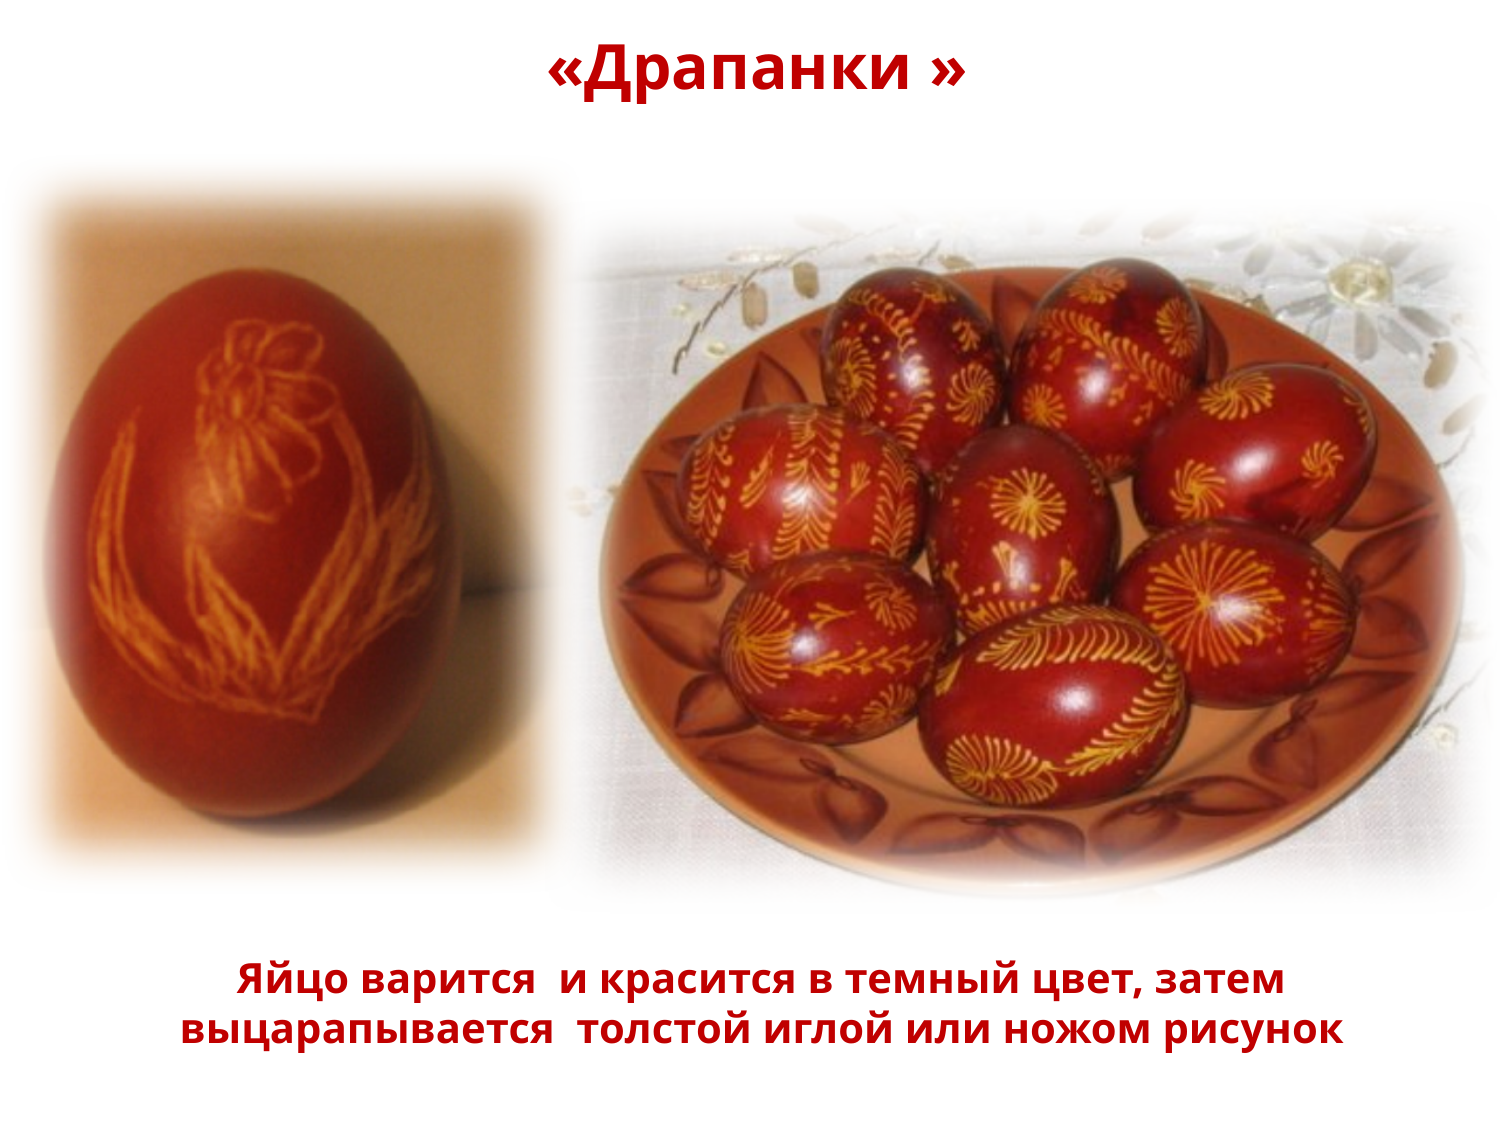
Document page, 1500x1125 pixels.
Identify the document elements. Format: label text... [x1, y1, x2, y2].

text_box Яйцо варится и красится в темный цвет, затем выцарапывается толстой иглой или ножом рисунок [152, 937, 1372, 1067]
picture [0, 152, 1500, 915]
text_box «Драпанки » [81, 0, 1432, 129]
